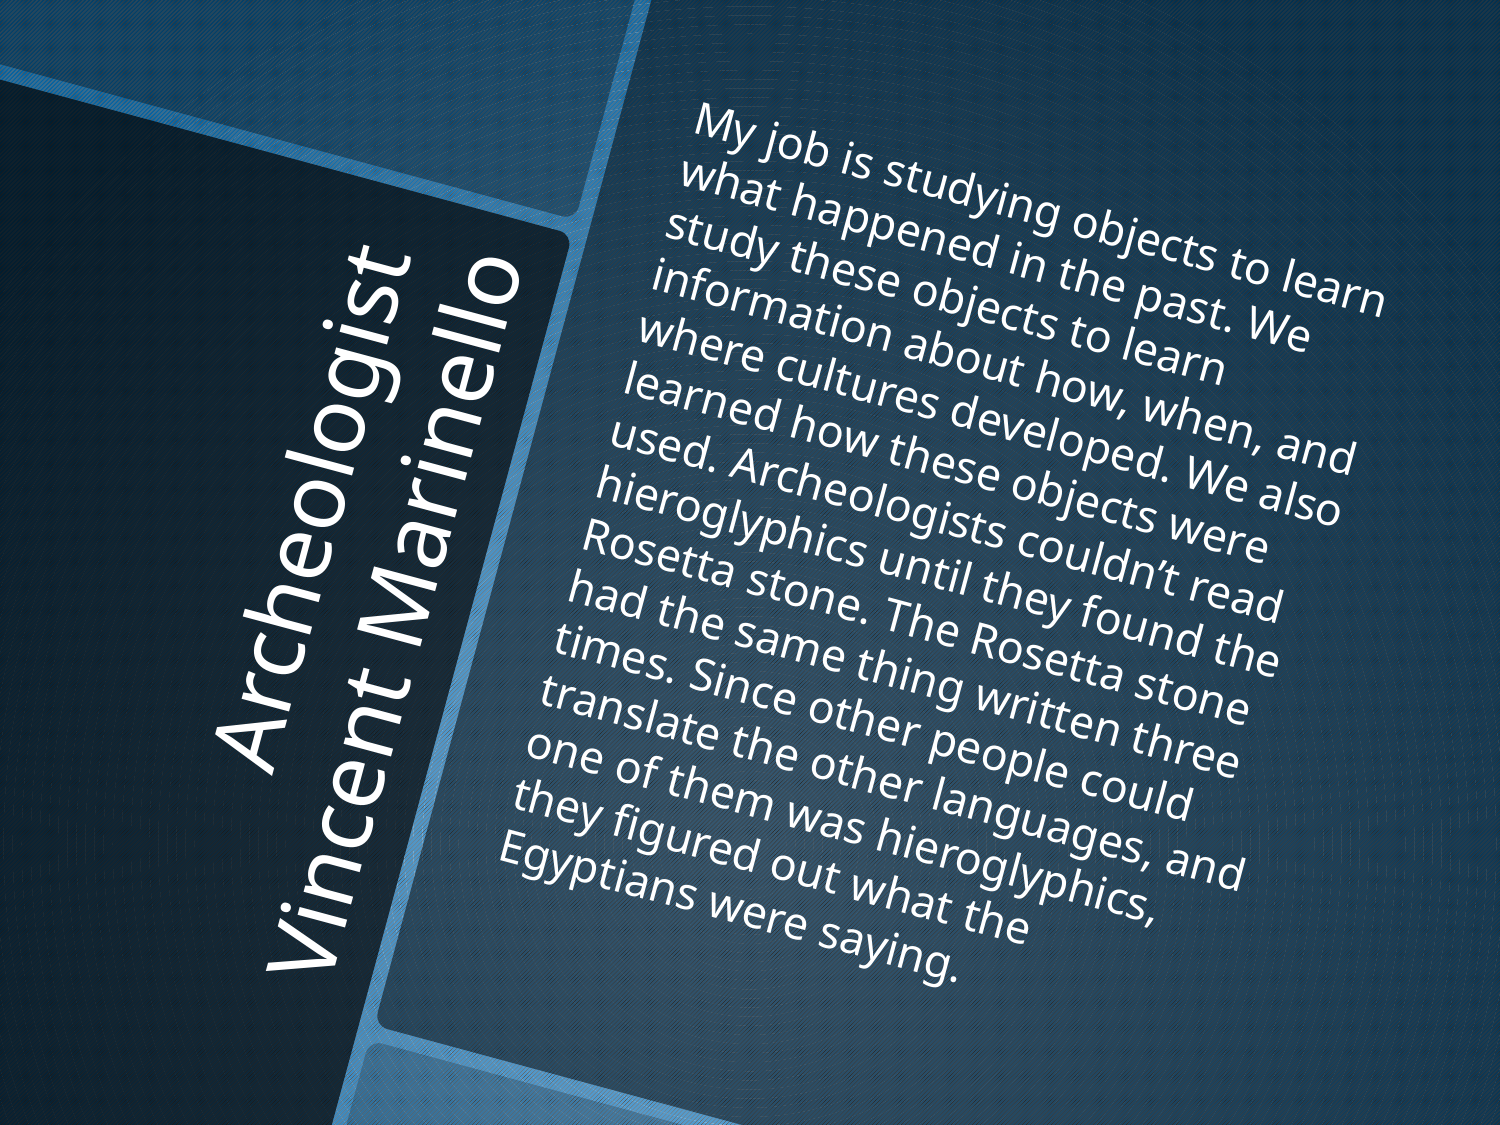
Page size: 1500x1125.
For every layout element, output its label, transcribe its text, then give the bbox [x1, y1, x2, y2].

title Archeologist Vincent Marinello [69, 181, 554, 1056]
list My job is studying objects to learn what happened in the past. We study these objects to learn information about how, when, and where cultures developed. We also learned how these objects were used. Archeologists couldn’t read hieroglyphics until they found the Rosetta stone. The Rosetta stone had the same thing written three times. Since other people could translate the other languages, and one of them was hieroglyphics, they figured out what the Egyptians were saying. [475, 72, 1430, 1076]
